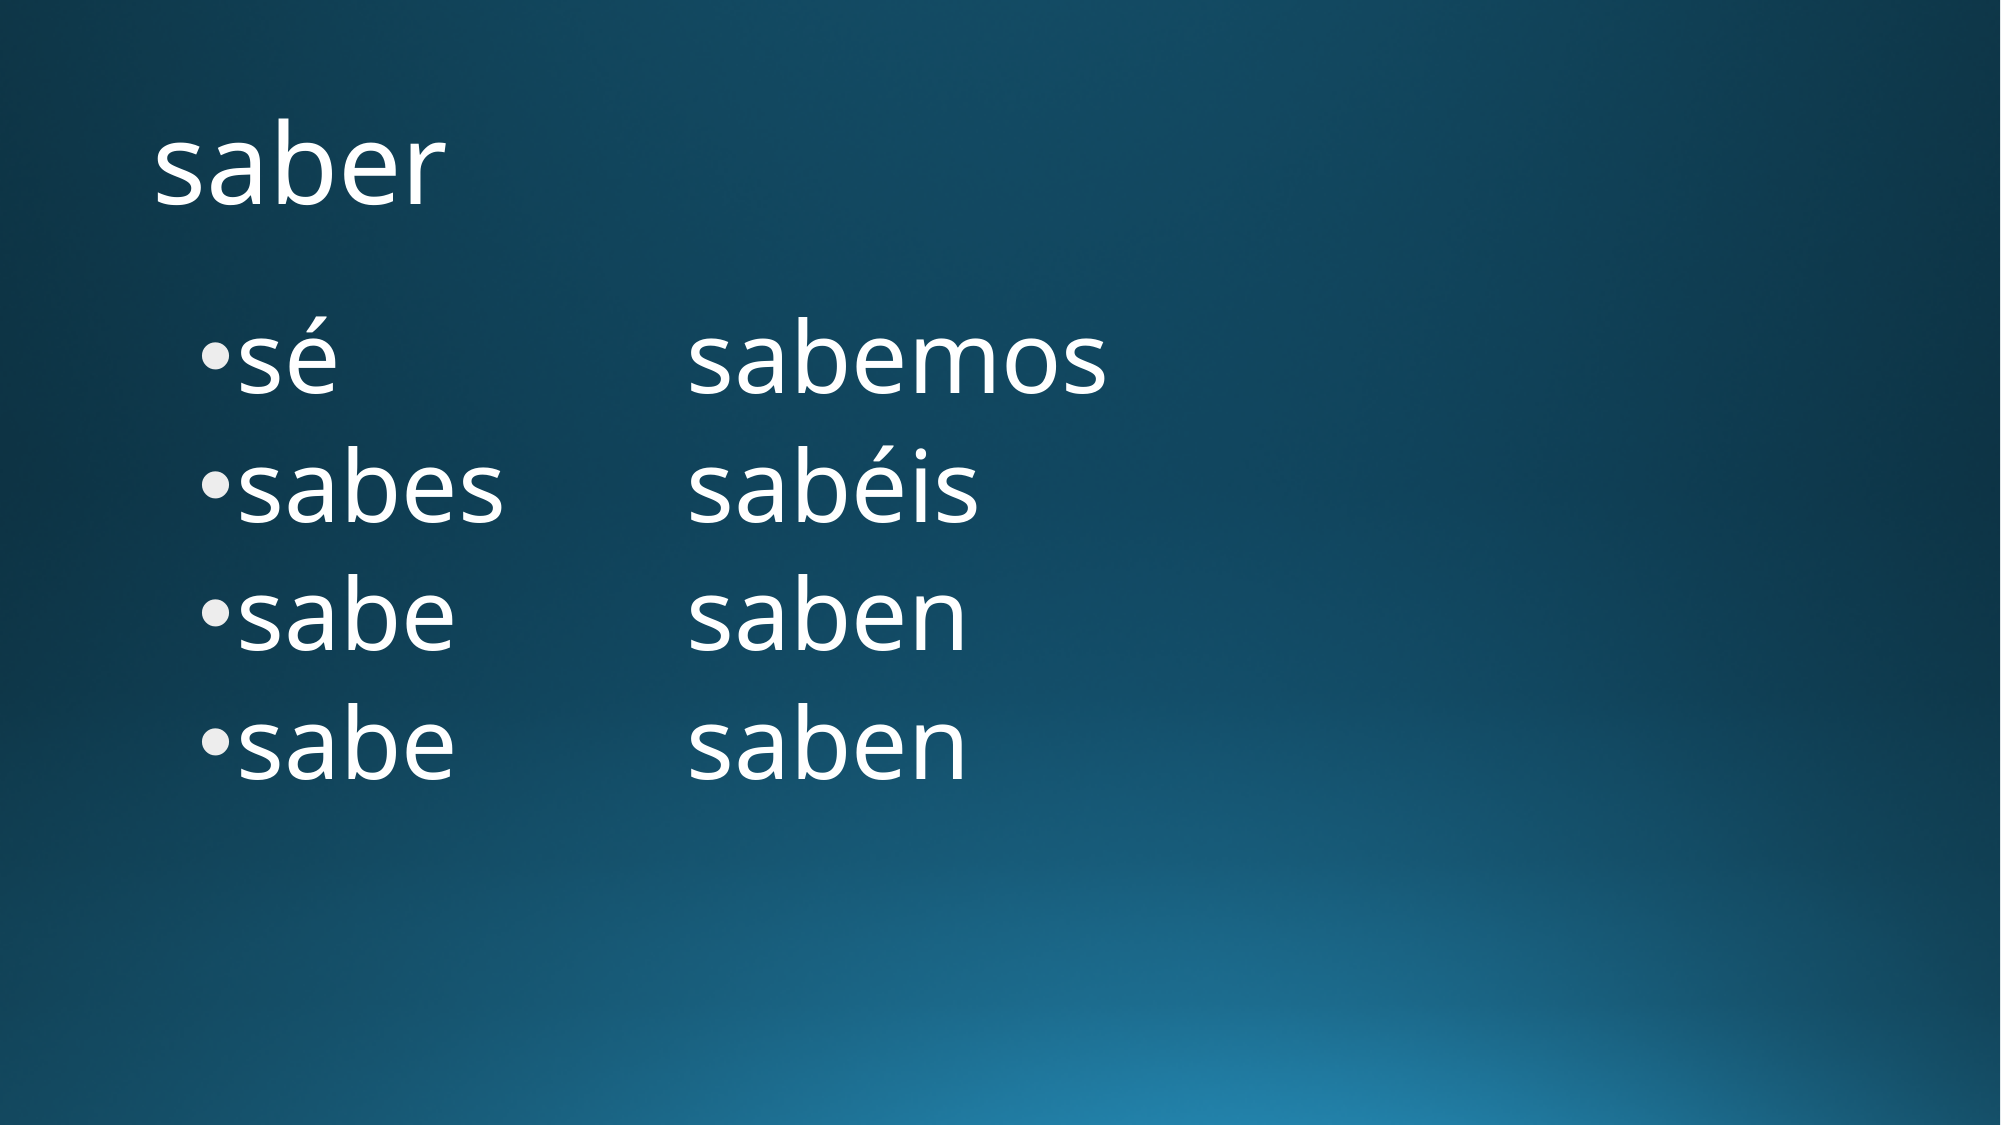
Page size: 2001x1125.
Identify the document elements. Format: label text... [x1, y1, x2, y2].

picture [0, 0, 2001, 1125]
list sé sabemos sabes sabéis sabe saben sabe saben [183, 299, 1863, 1014]
title saber [137, 59, 1863, 278]
